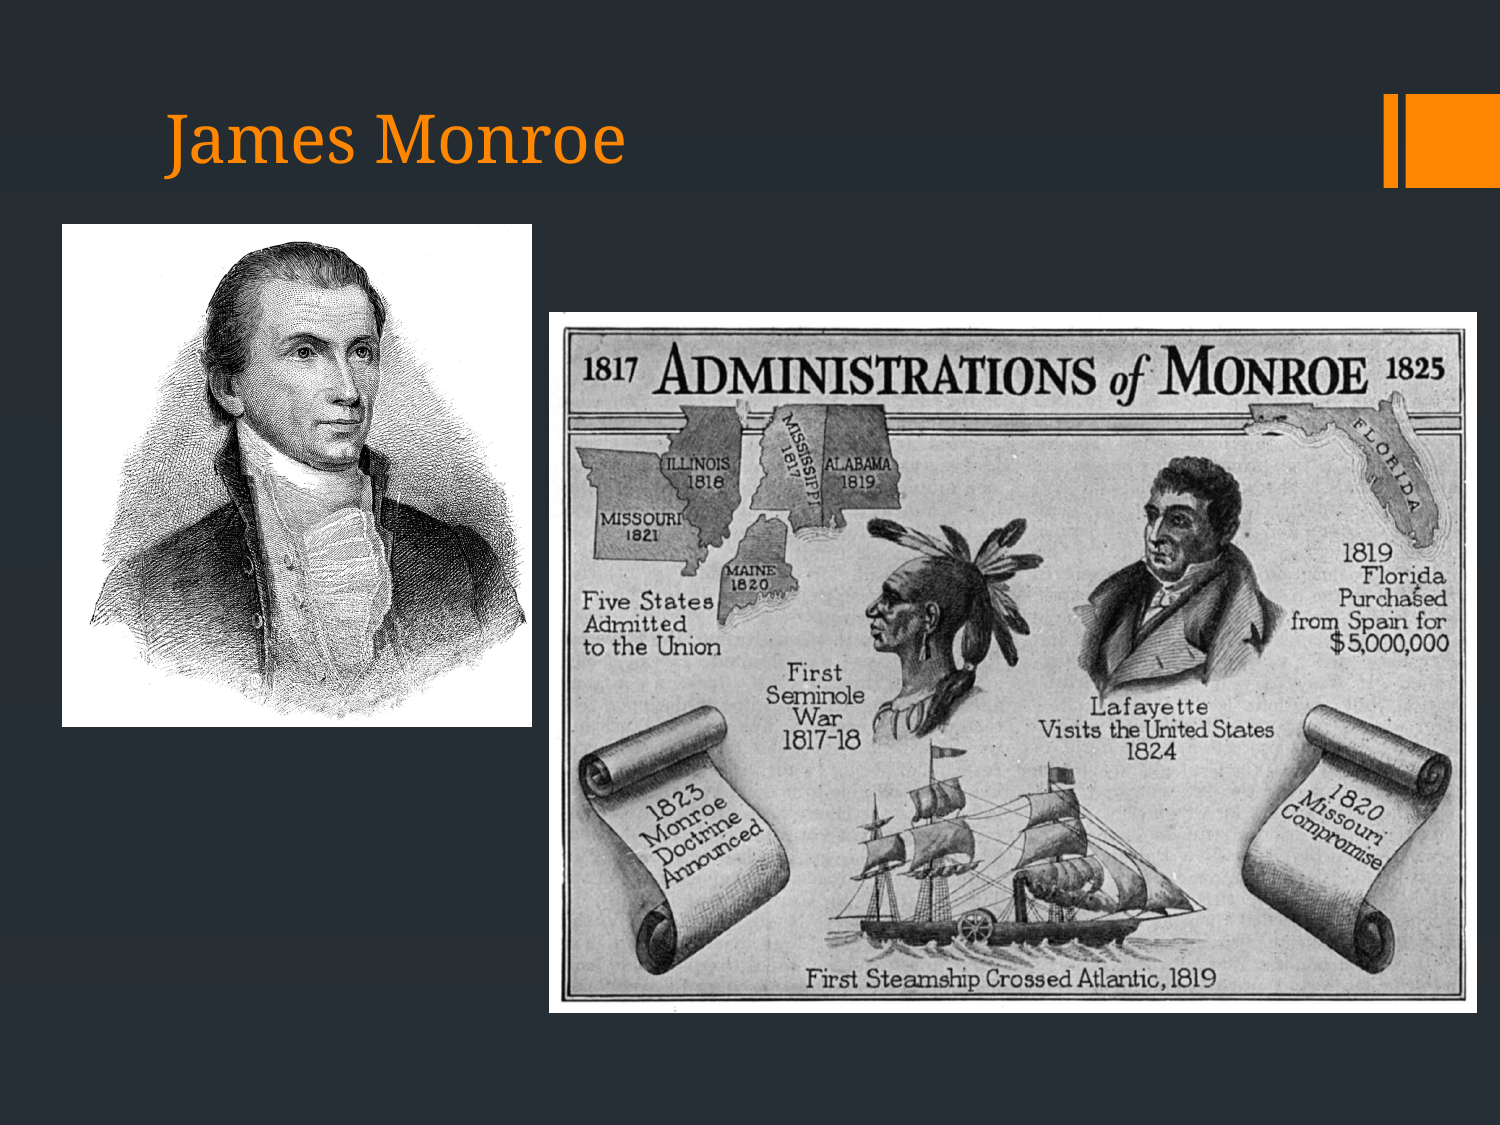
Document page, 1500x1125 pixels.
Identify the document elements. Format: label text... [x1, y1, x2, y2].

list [61, 224, 533, 728]
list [549, 311, 1477, 1013]
title James Monroe [150, 87, 1350, 185]
